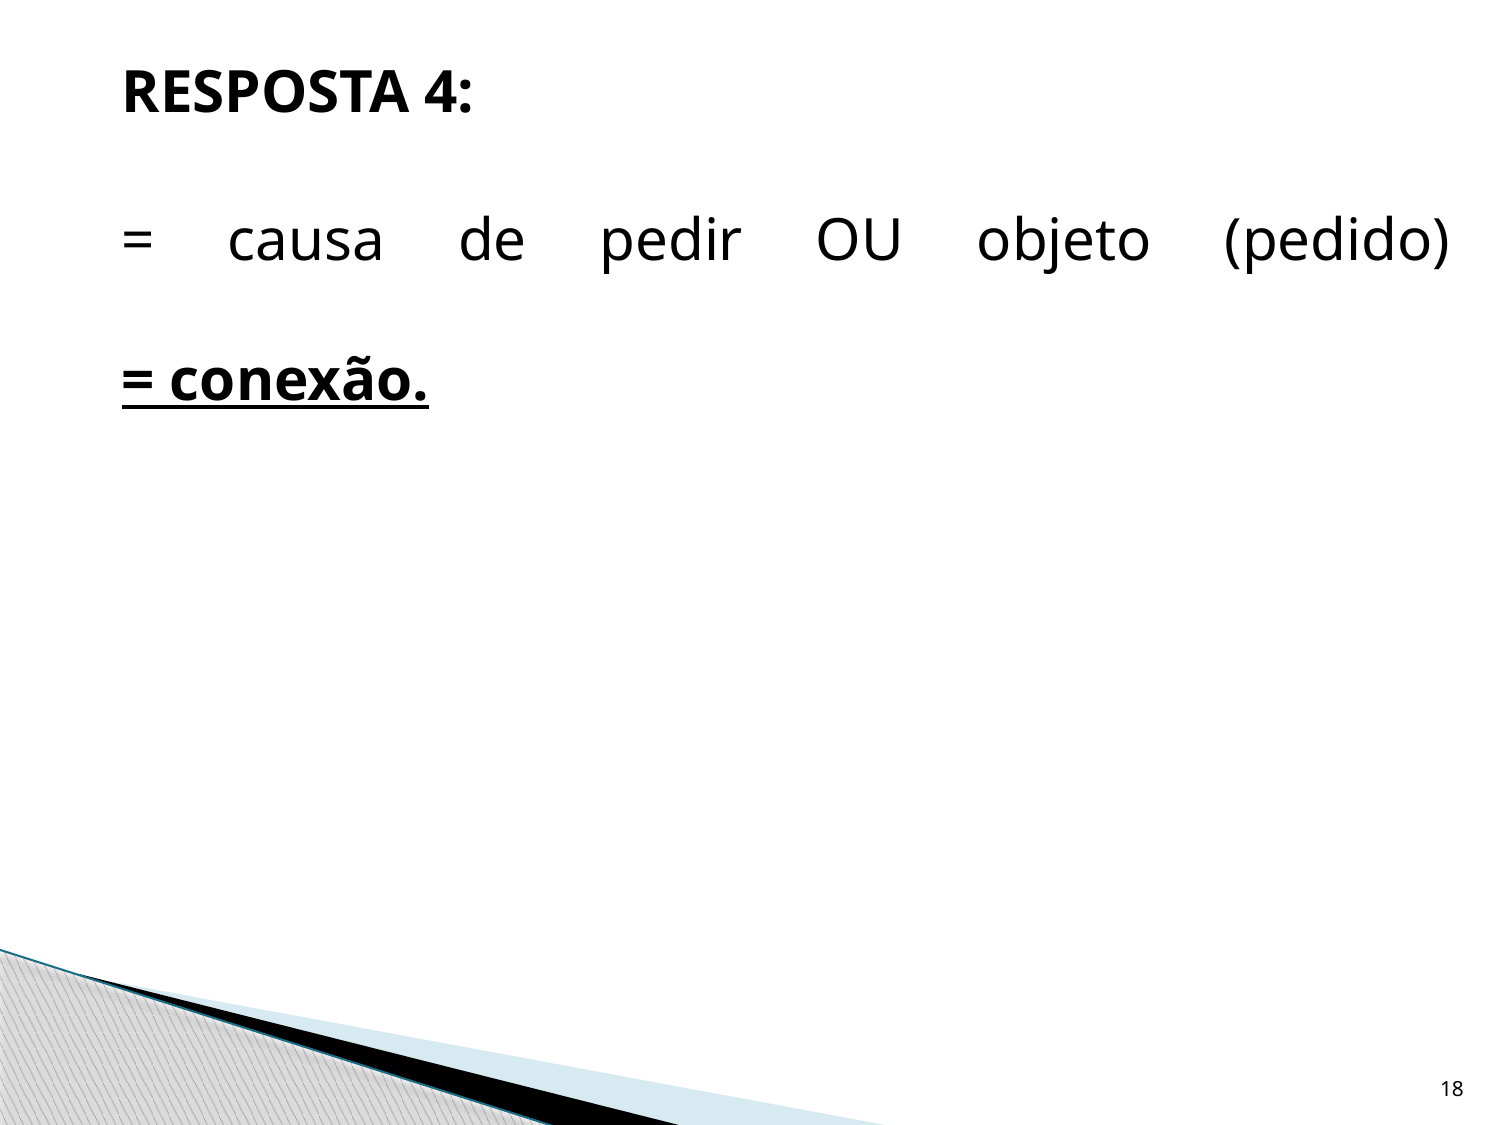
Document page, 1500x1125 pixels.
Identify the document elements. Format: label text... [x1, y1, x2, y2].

list RESPOSTA 4: = causa de pedir OU objeto (pedido) = conexão. [46, 46, 1465, 1079]
slide_number 18 [1418, 1051, 1479, 1112]
